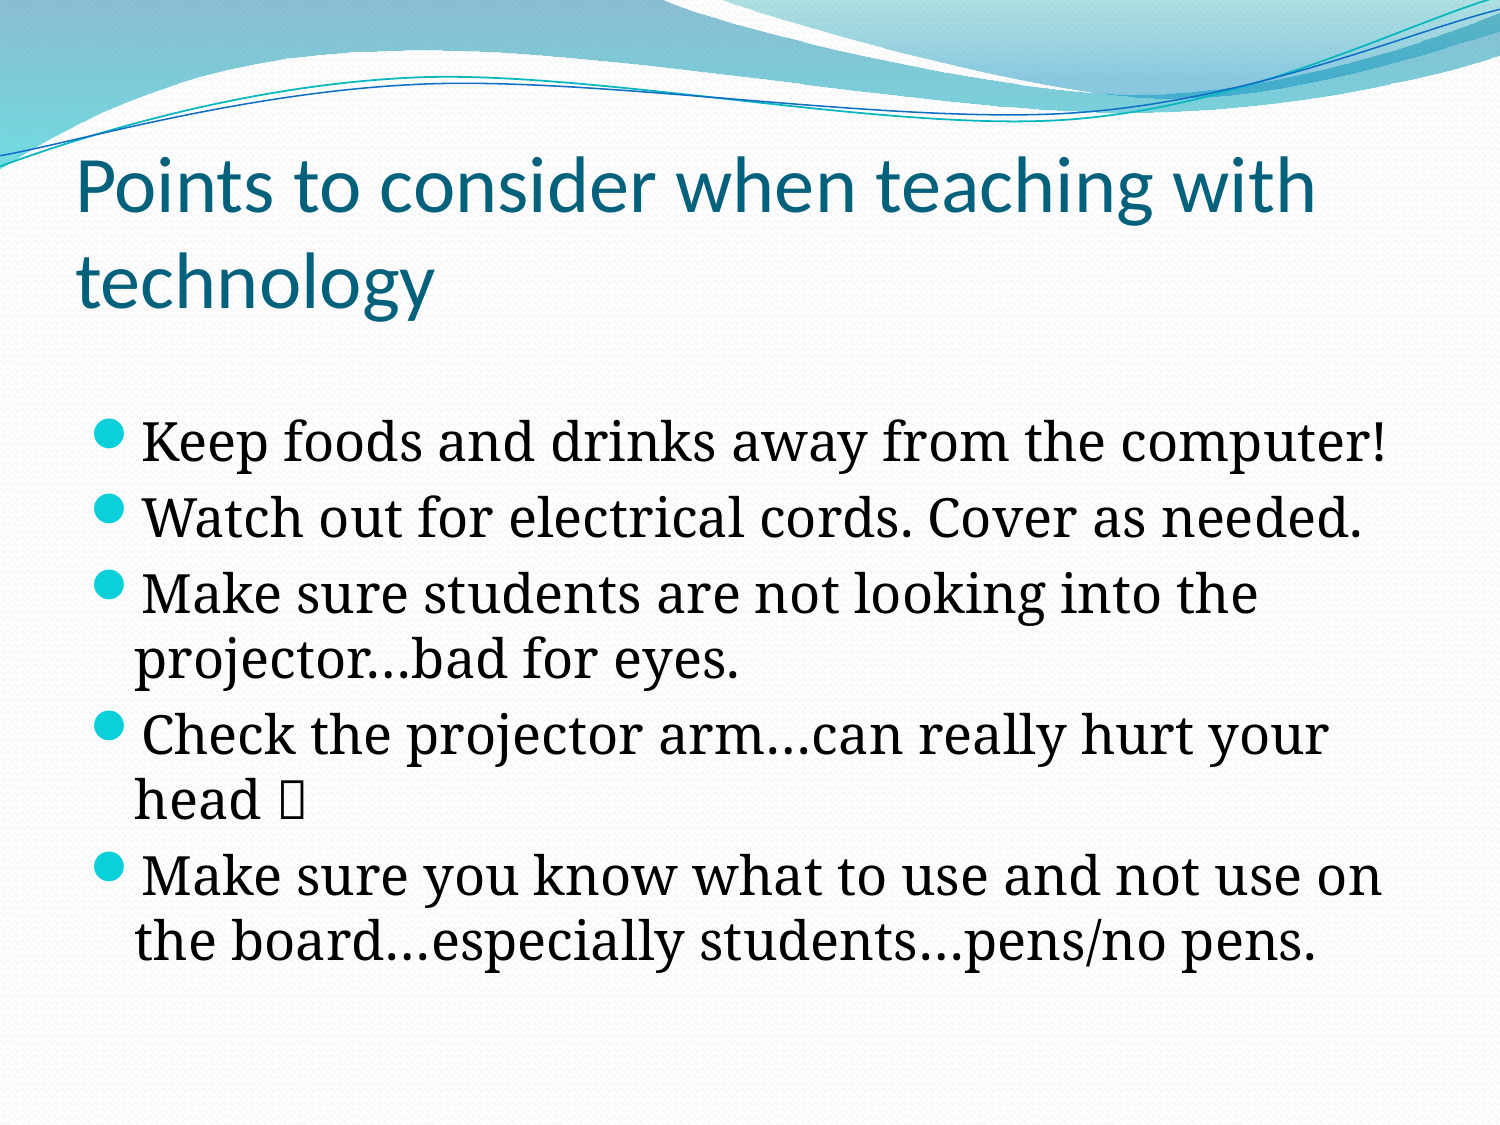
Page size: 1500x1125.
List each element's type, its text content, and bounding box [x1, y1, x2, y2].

title Points to consider when teaching with technology [75, 125, 1425, 325]
list Keep foods and drinks away from the computer! Watch out for electrical cords. Cover as needed. Make sure students are not looking into the projector…bad for eyes. Check the projector arm…can really hurt your head  Make sure you know what to use and not use on the board…especially students…pens/no pens. [75, 399, 1425, 1038]
